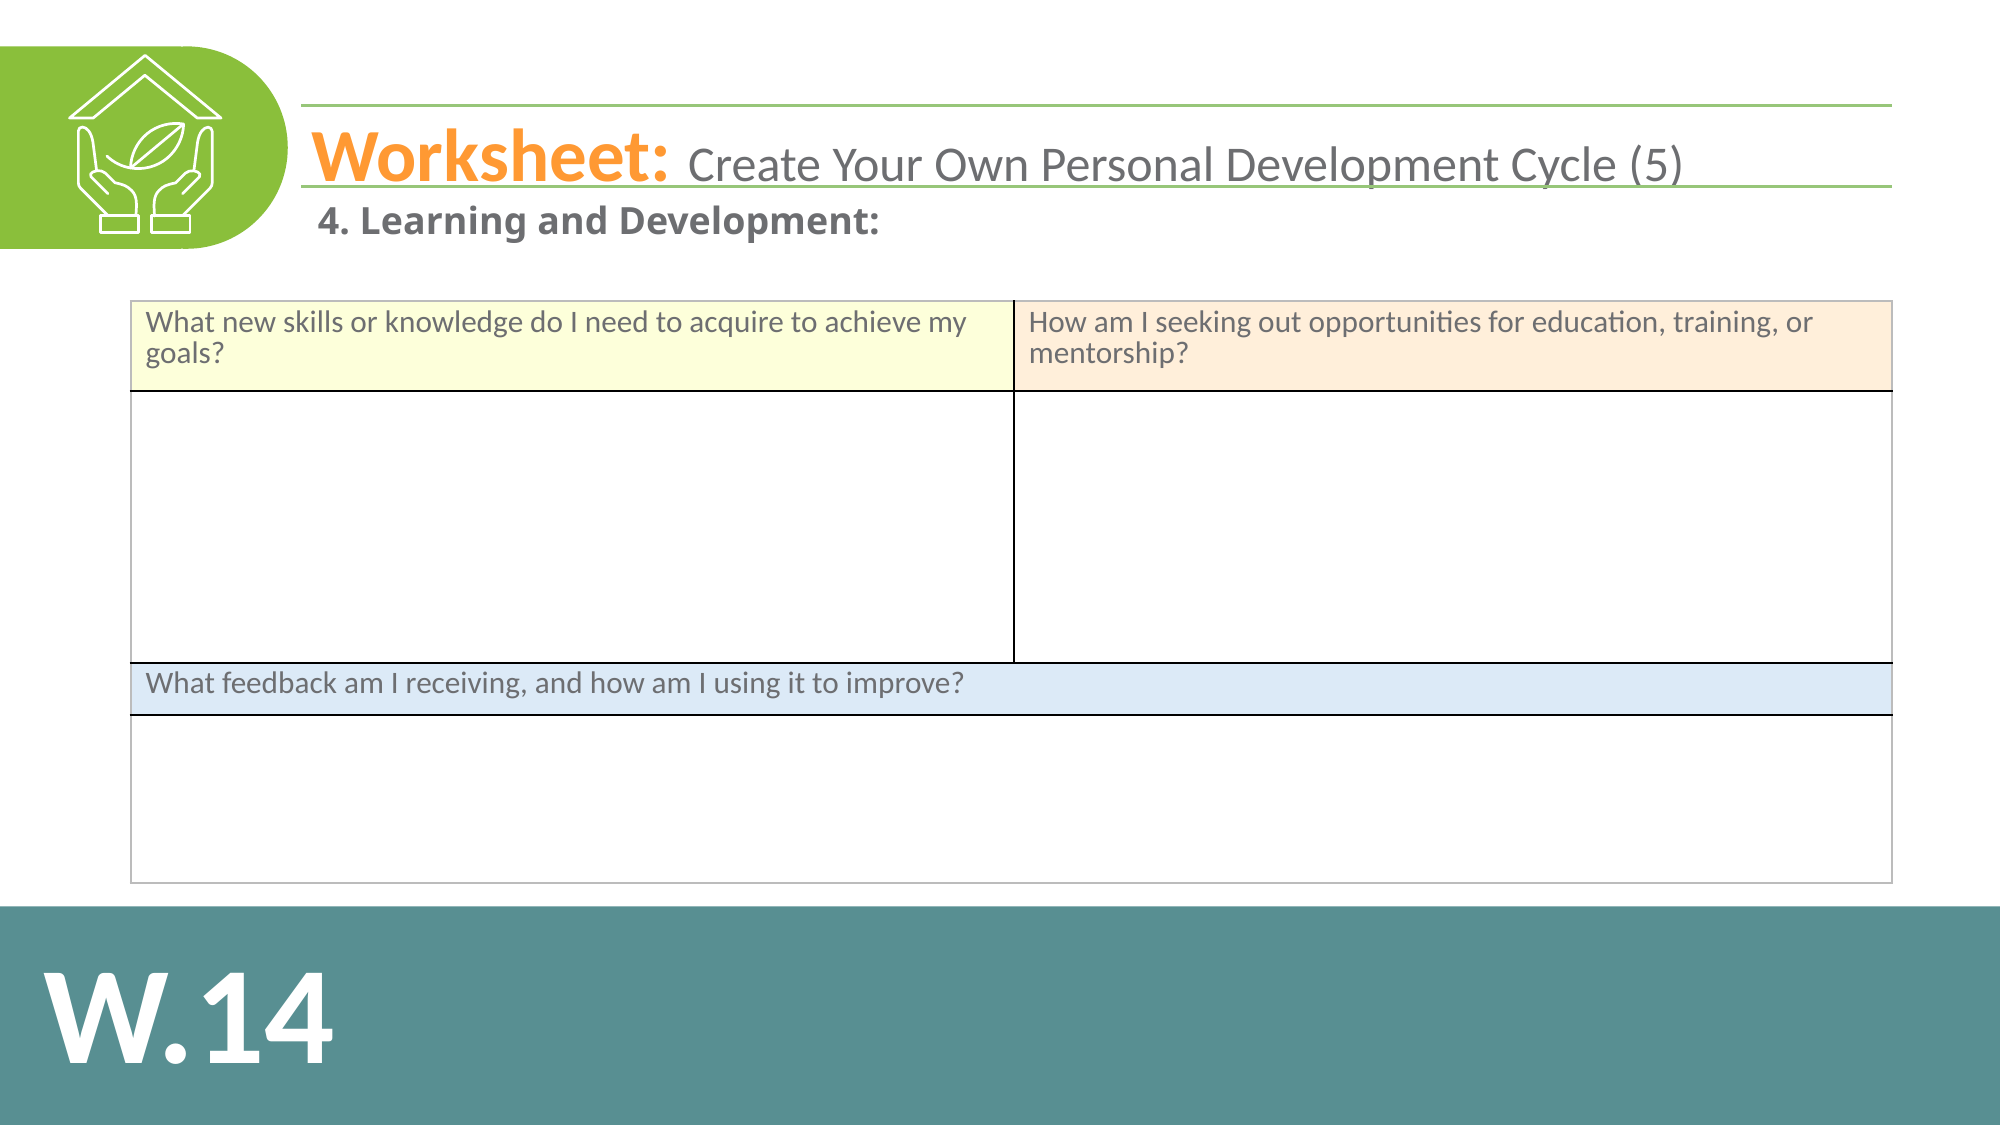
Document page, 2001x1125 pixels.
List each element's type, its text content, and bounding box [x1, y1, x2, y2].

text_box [68, 54, 222, 233]
table_header How am I seeking out opportunities for education, training, or mentorship? [1015, 302, 1891, 390]
table_cell What feedback am I receiving, and how am I using it to improve? [132, 664, 1891, 714]
table_cell [132, 392, 1013, 662]
text_box W.14 [23, 957, 418, 1125]
table_header What new skills or knowledge do I need to acquire to achieve my goals? [132, 302, 1013, 390]
text_box [0, 906, 2000, 1125]
text_box [0, 46, 288, 249]
table_cell [132, 716, 1891, 882]
list Worksheet: Create Your Own Personal Development Cycle (5) [291, 73, 1904, 206]
table_cell [1015, 392, 1891, 662]
text_box 4. Learning and Development: [303, 190, 1325, 250]
